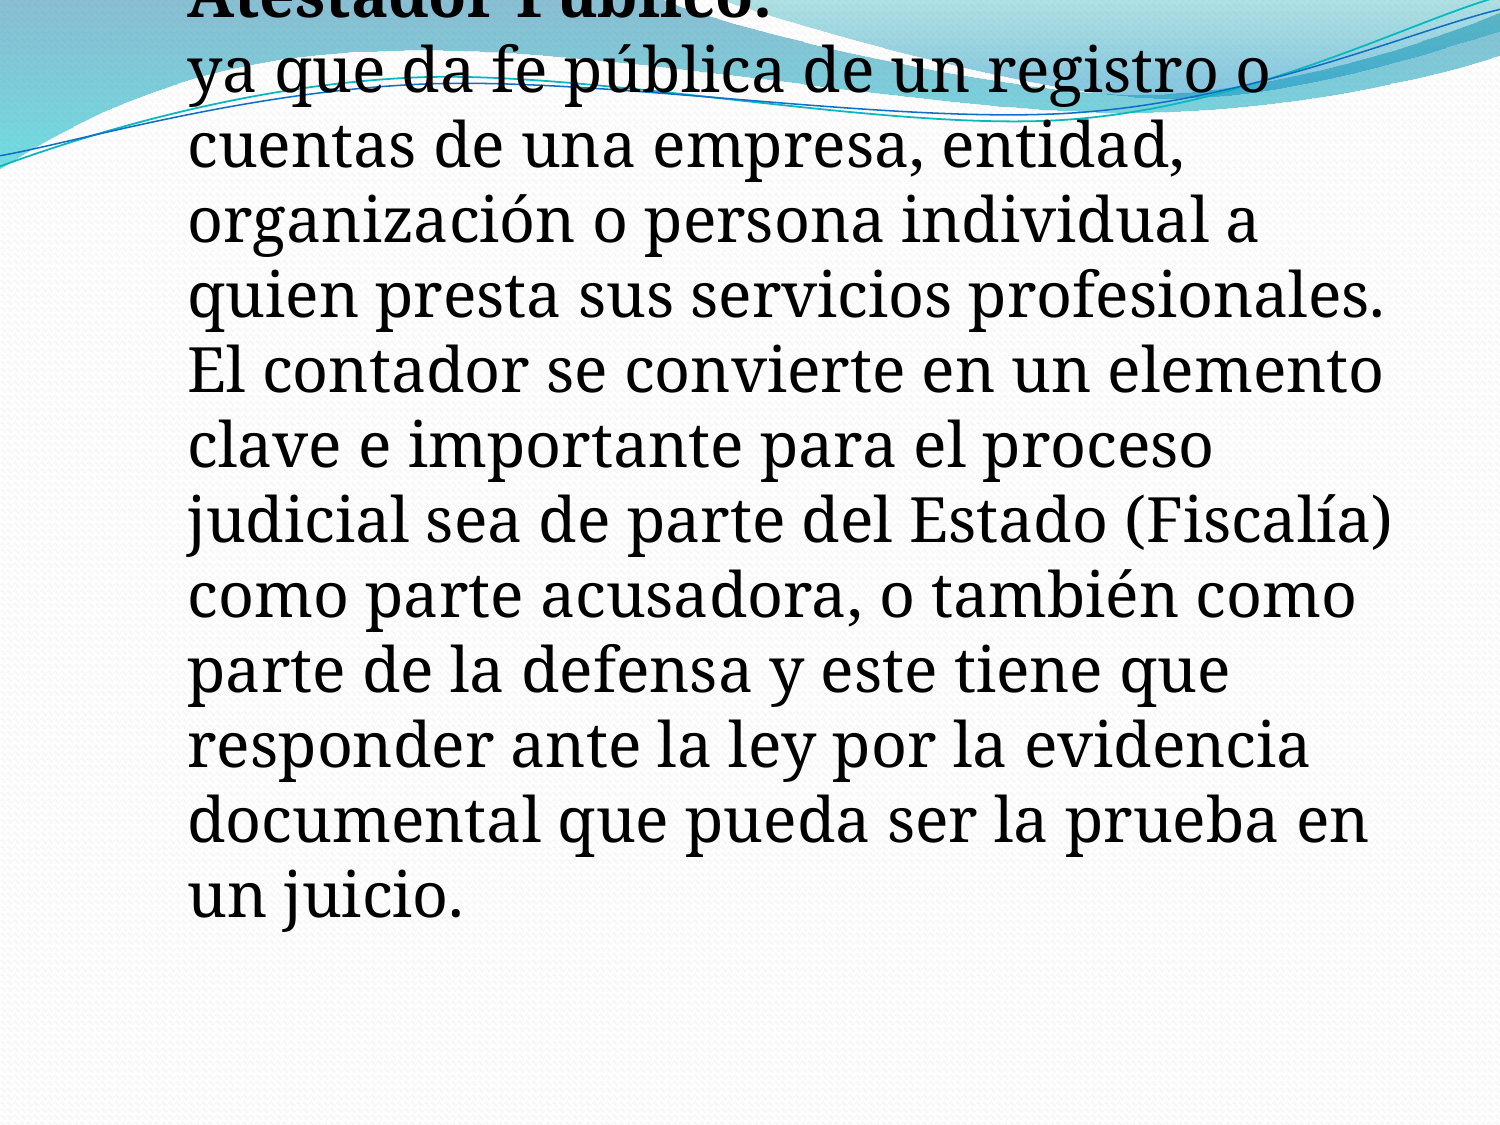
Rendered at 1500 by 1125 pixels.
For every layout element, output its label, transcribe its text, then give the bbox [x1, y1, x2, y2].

title Atestador Público: ya que da fe pública de un registro o cuentas de una empresa, entidad, organización o persona individual a quien presta sus servicios profesionales. El contador se convierte en un elemento clave e importante para el proceso judicial sea de parte del Estado (Fiscalía) como parte acusadora, o también como parte de la defensa y este tiene que responder ante la ley por la evidencia documental que pueda ser la prueba en un juicio. [75, 115, 1438, 1000]
